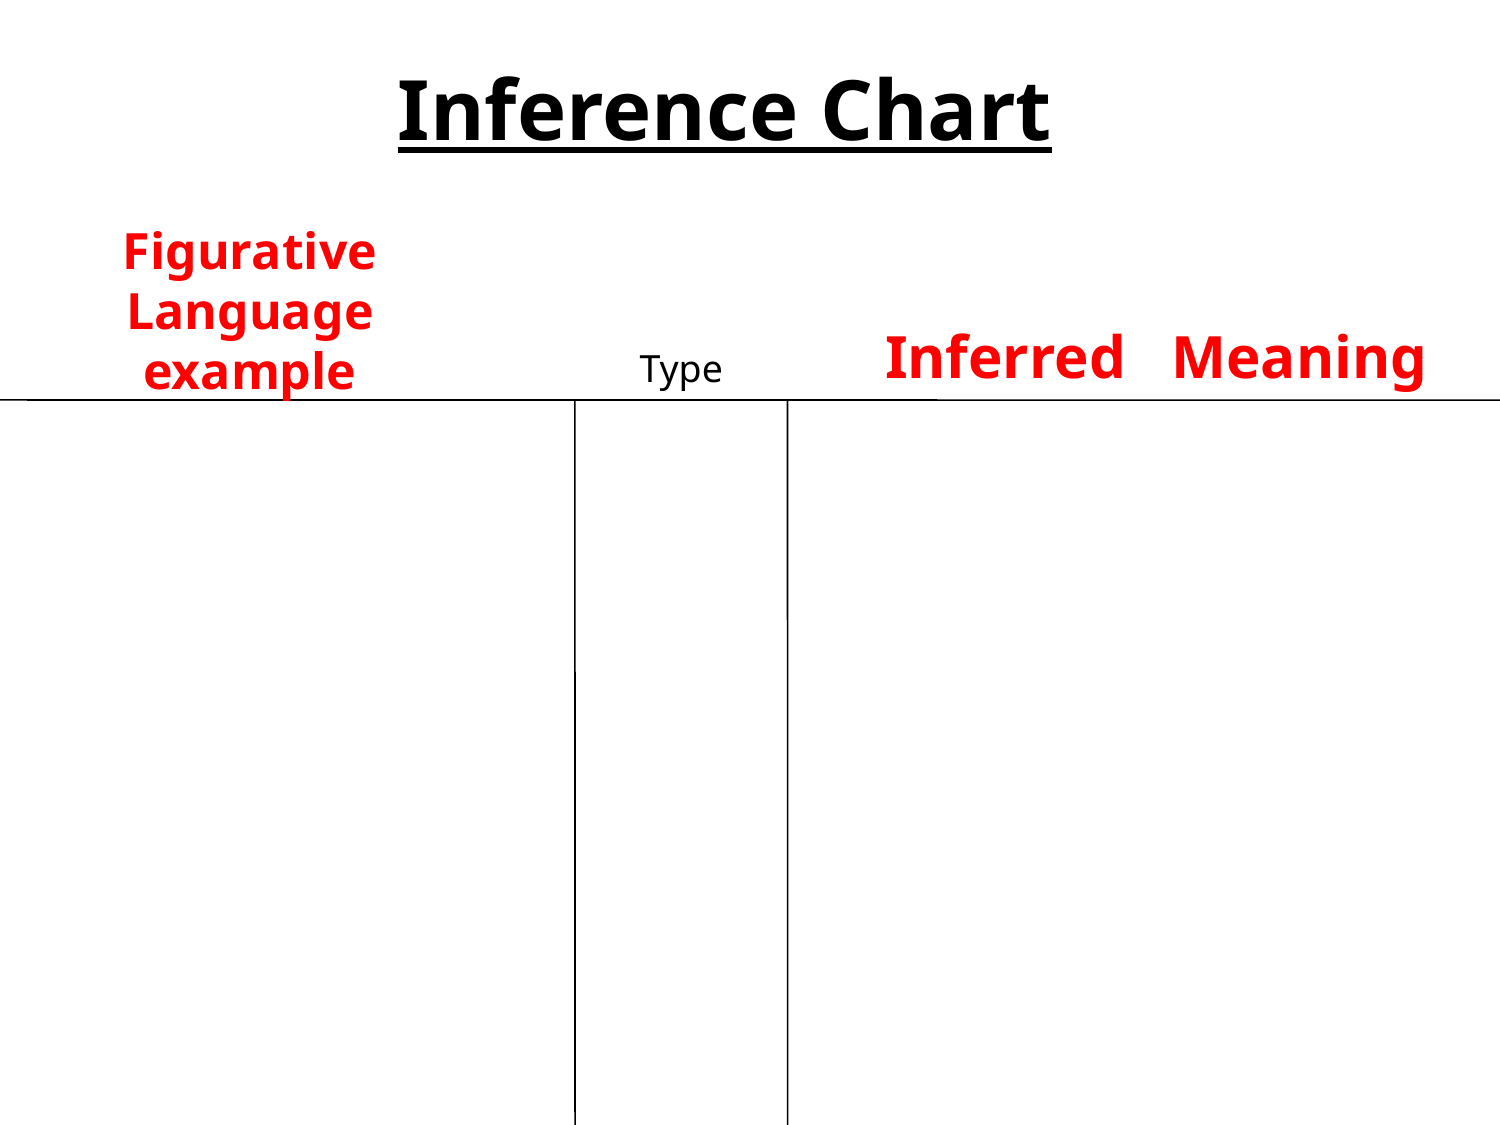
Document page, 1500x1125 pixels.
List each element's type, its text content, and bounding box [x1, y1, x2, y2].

text_box Inferred Meaning [762, 312, 1500, 398]
text_box Inference Chart [237, 50, 1213, 165]
text_box Figurative Language example [0, 212, 500, 408]
text_box Type [587, 337, 775, 398]
